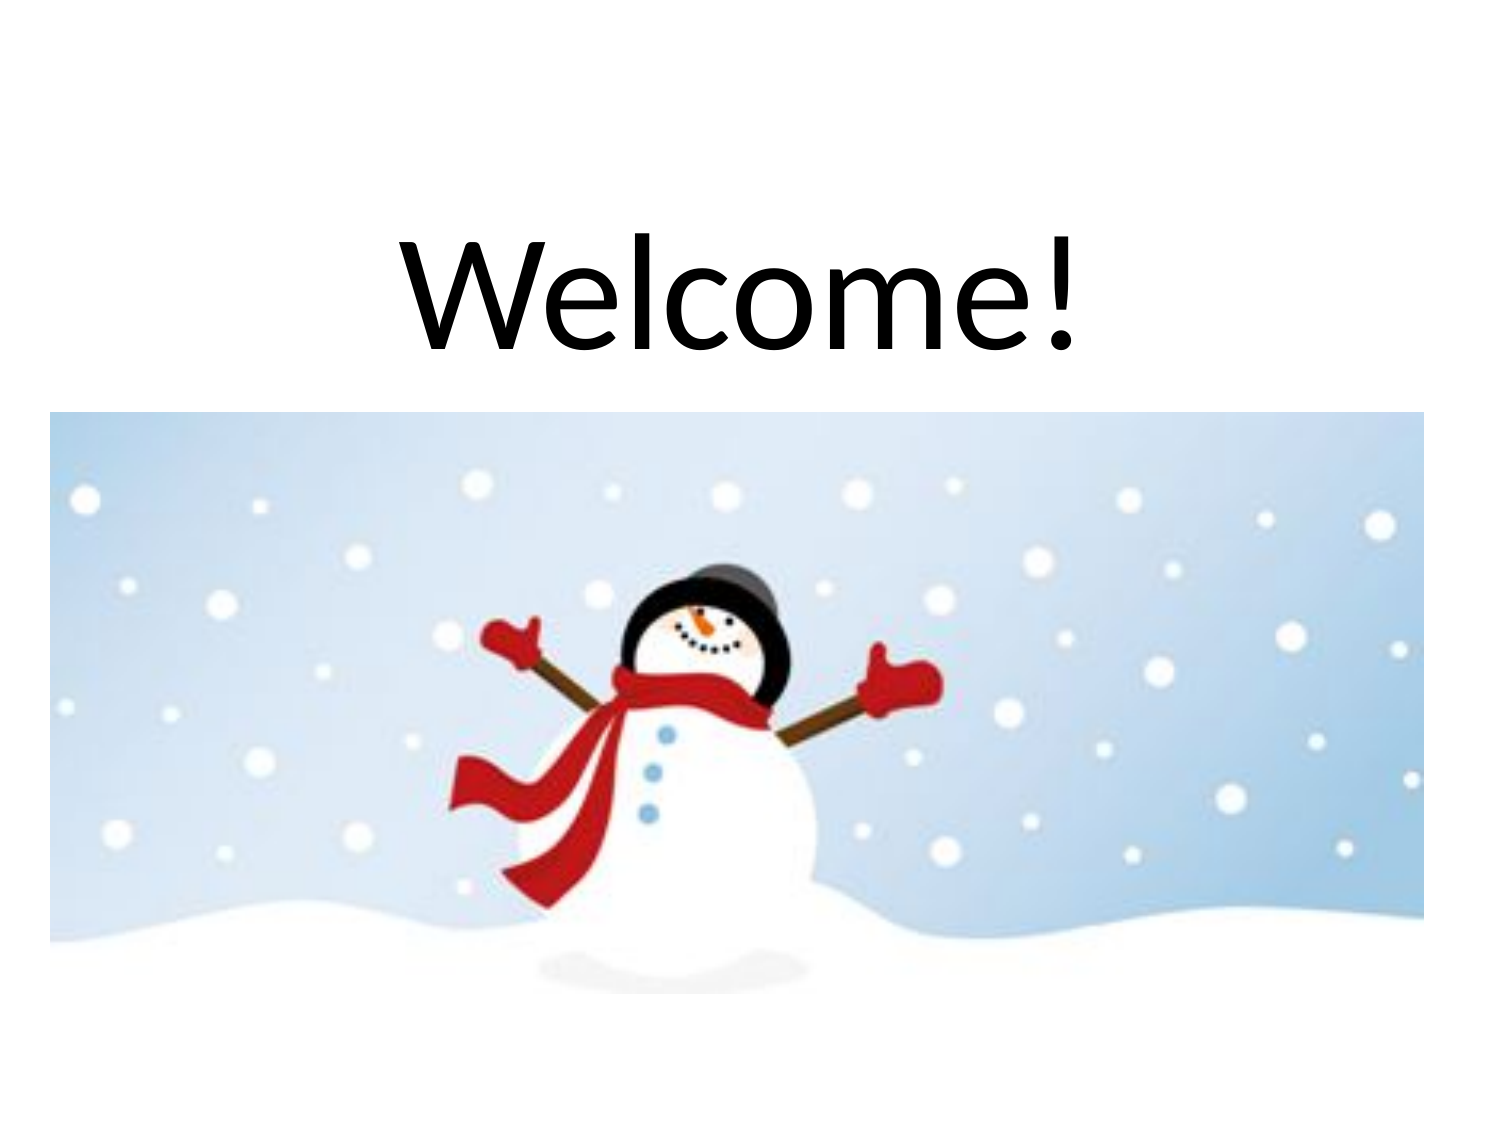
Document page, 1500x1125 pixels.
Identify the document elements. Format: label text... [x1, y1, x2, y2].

title Welcome! [125, 162, 1400, 404]
picture [49, 412, 1424, 995]
